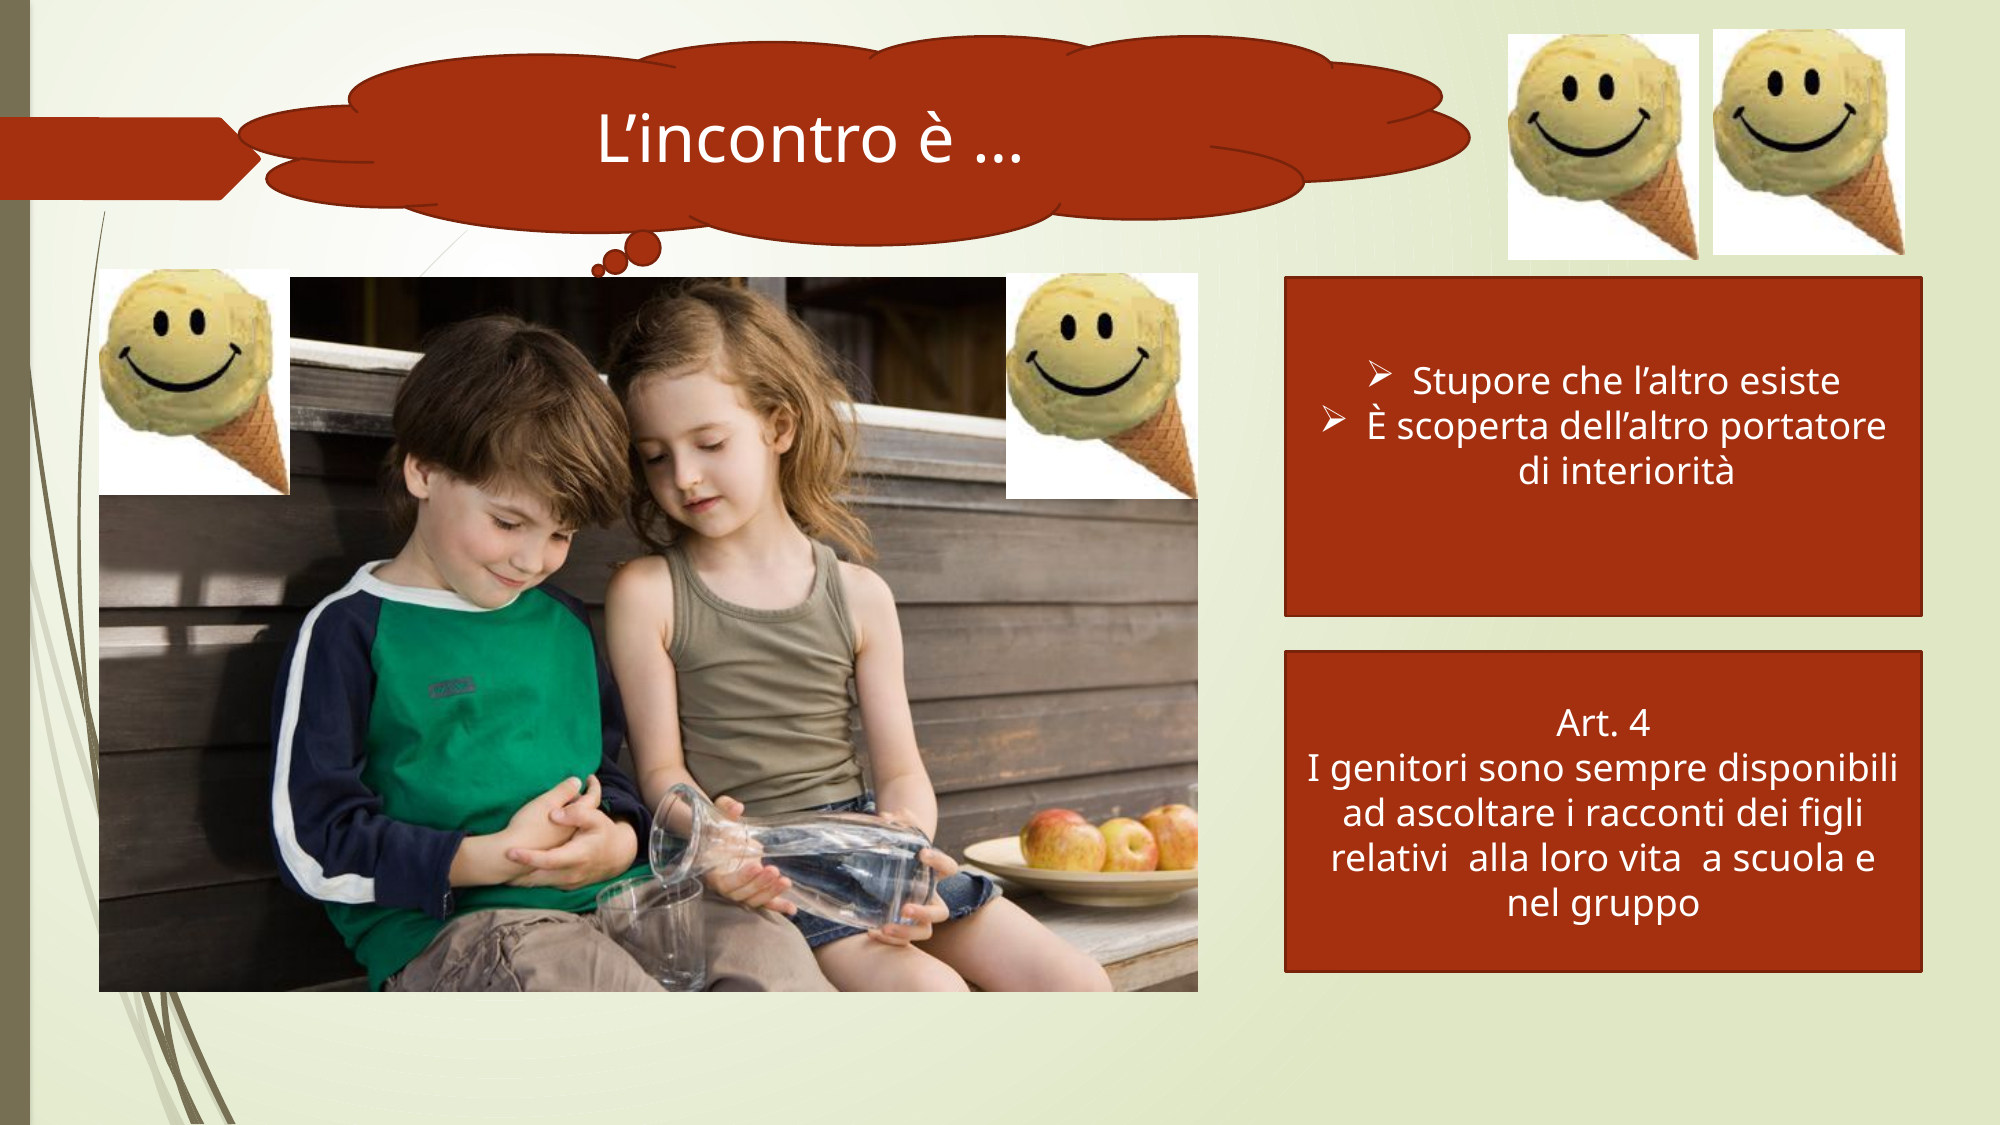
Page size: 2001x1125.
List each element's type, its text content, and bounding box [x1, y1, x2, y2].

picture [1507, 34, 1700, 260]
text_box Art. 4 I genitori sono sempre disponibili ad ascoltare i racconti dei figli relativi alla loro vita a scuola e nel gruppo [1284, 650, 1923, 973]
picture [1713, 29, 1905, 255]
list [98, 277, 1198, 992]
text_box L’incontro è … [237, 35, 1471, 276]
text_box Stupore che l’altro esiste È scoperta dell’altro portatore di interiorità [1284, 276, 1923, 617]
picture [98, 269, 290, 495]
picture [1006, 273, 1198, 499]
